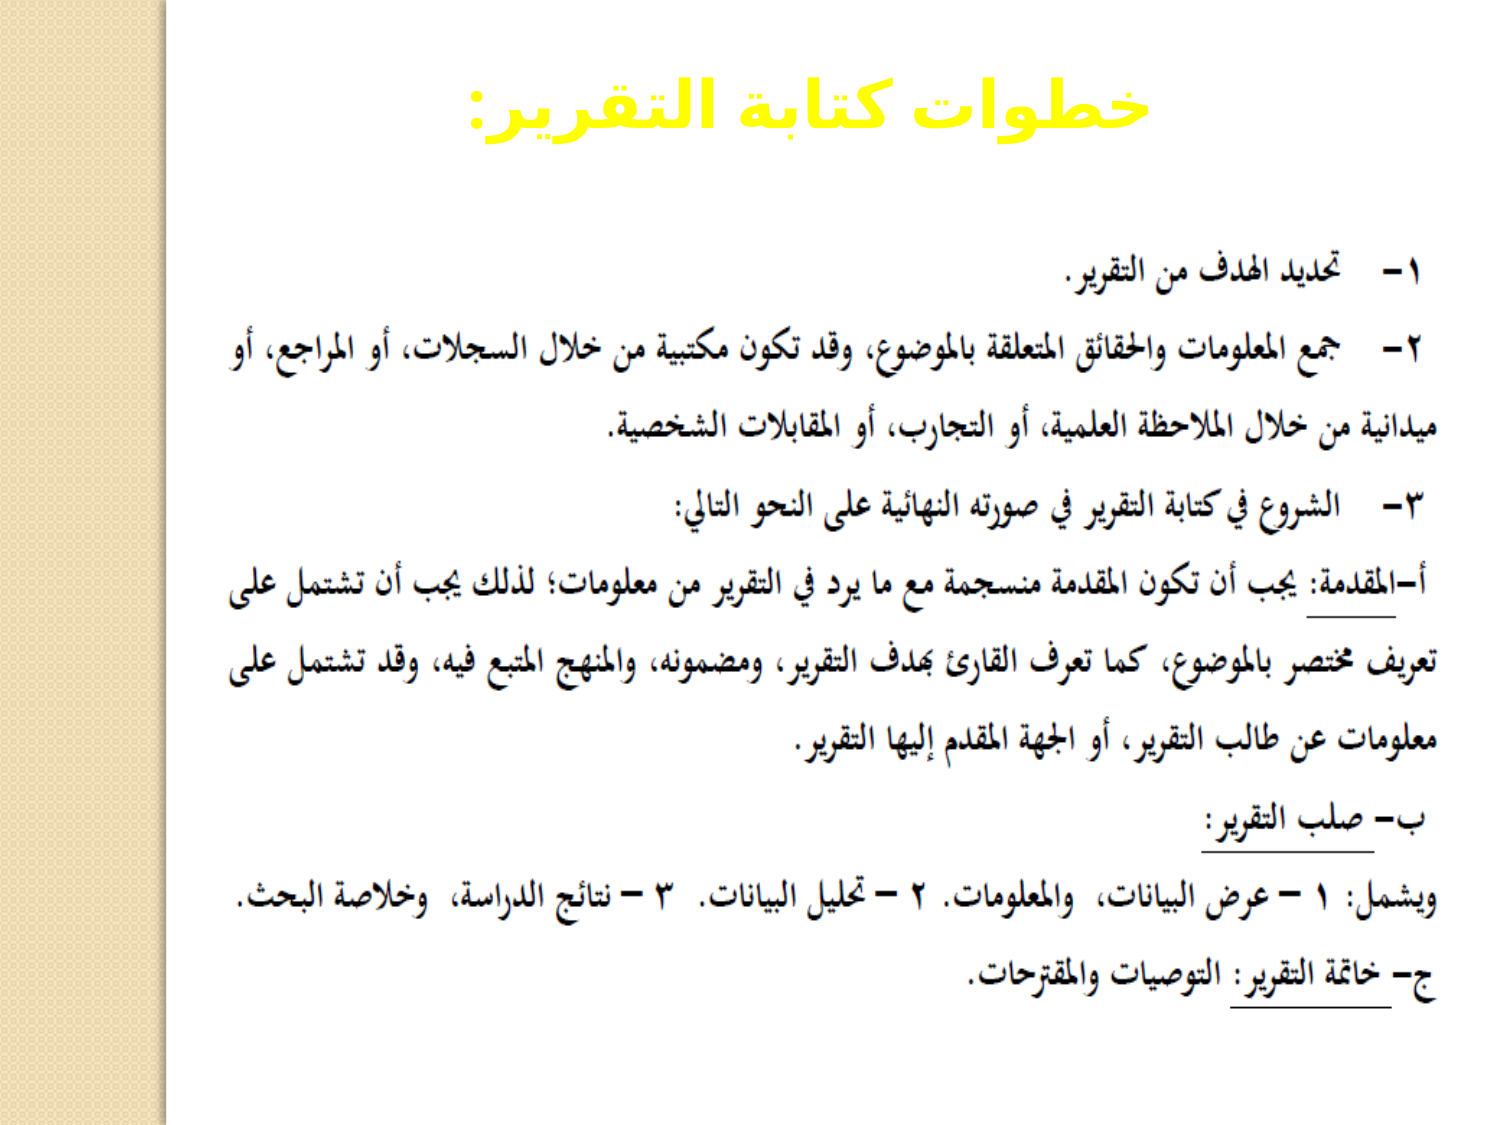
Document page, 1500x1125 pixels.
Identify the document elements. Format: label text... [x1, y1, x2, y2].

text_box خطوات كتابة التقرير: [451, 54, 1171, 150]
picture [182, 231, 1471, 1125]
